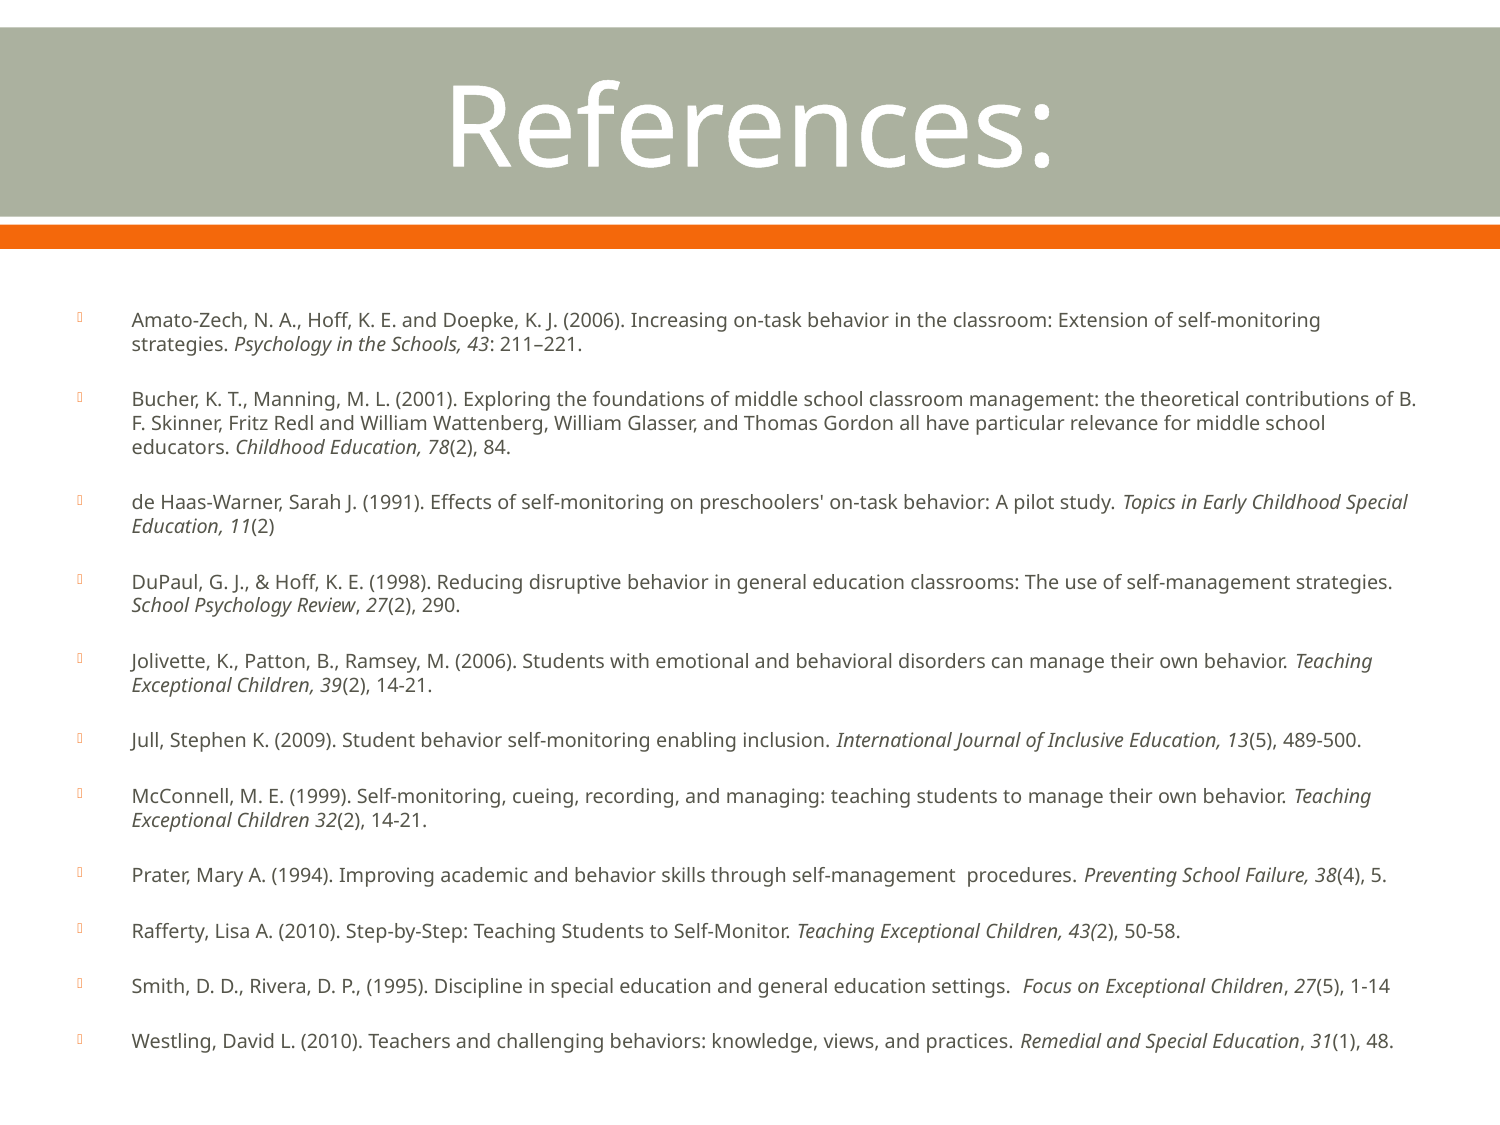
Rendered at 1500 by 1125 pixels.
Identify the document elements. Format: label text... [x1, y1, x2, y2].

list Amato-Zech, N. A., Hoff, K. E. and Doepke, K. J. (2006). Increasing on-task behavior in the classroom: Extension of self-monitoring strategies. Psychology in the Schools, 43: 211–221. Bucher, K. T., Manning, M. L. (2001). Exploring the foundations of middle school classroom management: the theoretical contributions of B. F. Skinner, Fritz Redl and William Wattenberg, William Glasser, and Thomas Gordon all have particular relevance for middle school educators. Childhood Education, 78(2), 84. de Haas-Warner, Sarah J. (1991). Effects of self-monitoring on preschoolers' on-task behavior: A pilot study. Topics in Early Childhood Special Education, 11(2) DuPaul, G. J., & Hoff, K. E. (1998). Reducing disruptive behavior in general education classrooms: The use of self-management strategies. School Psychology Review, 27(2), 290. Jolivette, K., Patton, B., Ramsey, M. (2006). Students with emotional and behavioral disorders can manage their own behavior. Teaching Exceptional Children, 39(2), 14-21. Jull, Stephen K. (2009). Student behavior self-monitoring enabling inclusion. International Journal of Inclusive Education, 13(5), 489-500. McConnell, M. E. (1999). Self-monitoring, cueing, recording, and managing: teaching students to manage their own behavior. Teaching Exceptional Children 32(2), 14-21. Prater, Mary A. (1994). Improving academic and behavior skills through self-management procedures. Preventing School Failure, 38(4), 5. Rafferty, Lisa A. (2010). Step-by-Step: Teaching Students to Self-Monitor. Teaching Exceptional Children, 43(2), 50-58. Smith, D. D., Rivera, D. P., (1995). Discipline in special education and general education settings. Focus on Exceptional Children, 27(5), 1-14 Westling, David L. (2010). Teachers and challenging behaviors: knowledge, views, and practices. Remedial and Special Education, 31(1), 48. [62, 299, 1438, 1125]
title References: [75, 29, 1425, 213]
